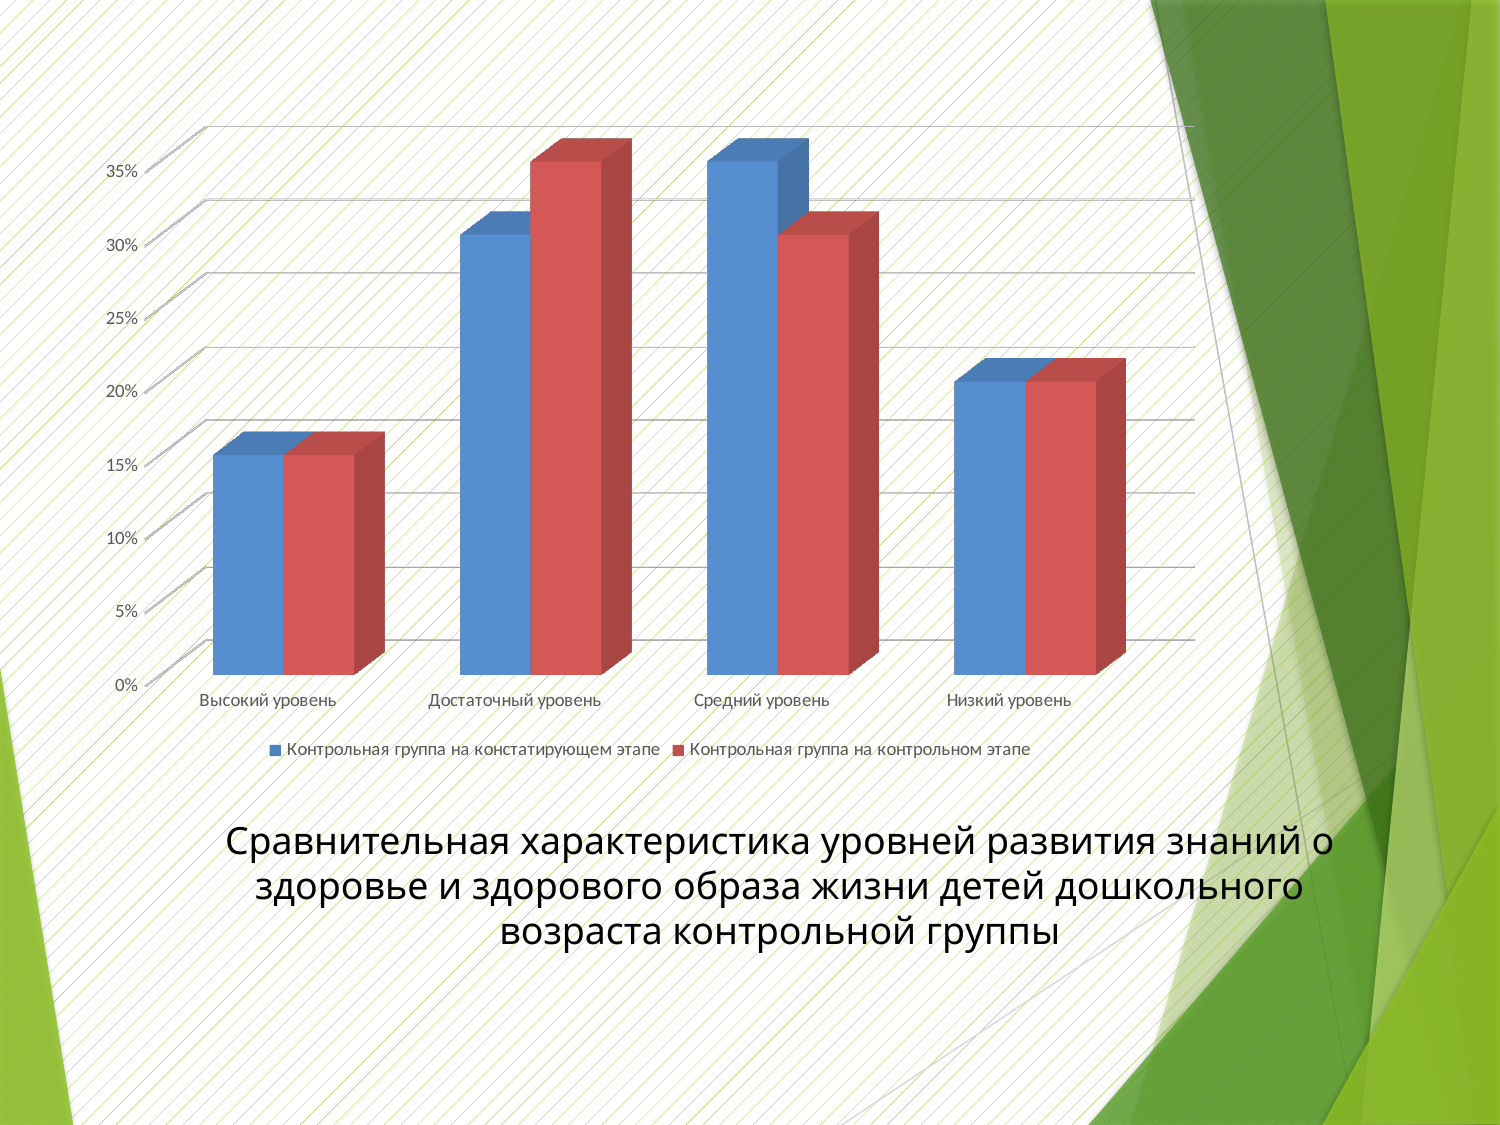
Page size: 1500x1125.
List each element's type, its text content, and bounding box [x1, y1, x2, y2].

text_box Сравнительная характеристика уровней развития знаний о здоровье и здорового образа жизни детей дошкольного возраста контрольной группы [206, 809, 1354, 960]
chart [76, 113, 1225, 767]
